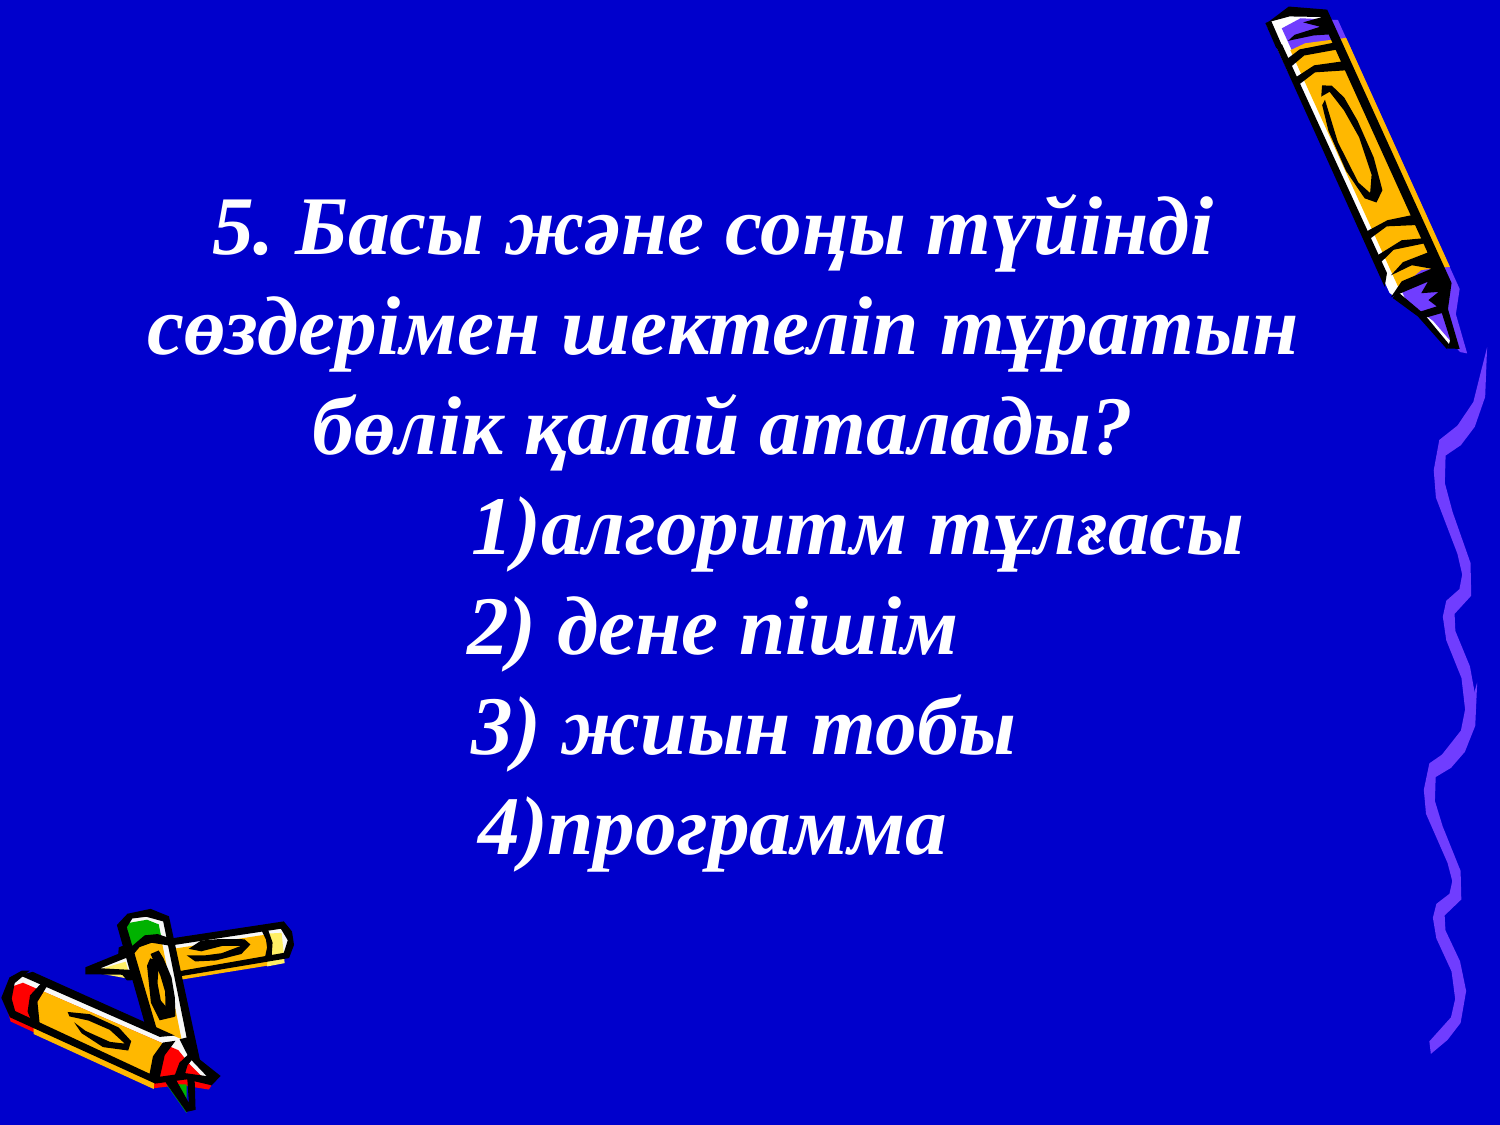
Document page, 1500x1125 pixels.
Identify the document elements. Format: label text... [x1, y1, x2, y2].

text_box 5. Басы және соңы түйінді сөздерімен шектеліп тұратын бөлік қалай аталады? 1)алгоритм тұлғасы 2) дене пішім 3) жиын тобы 4)программа [111, 164, 1315, 969]
